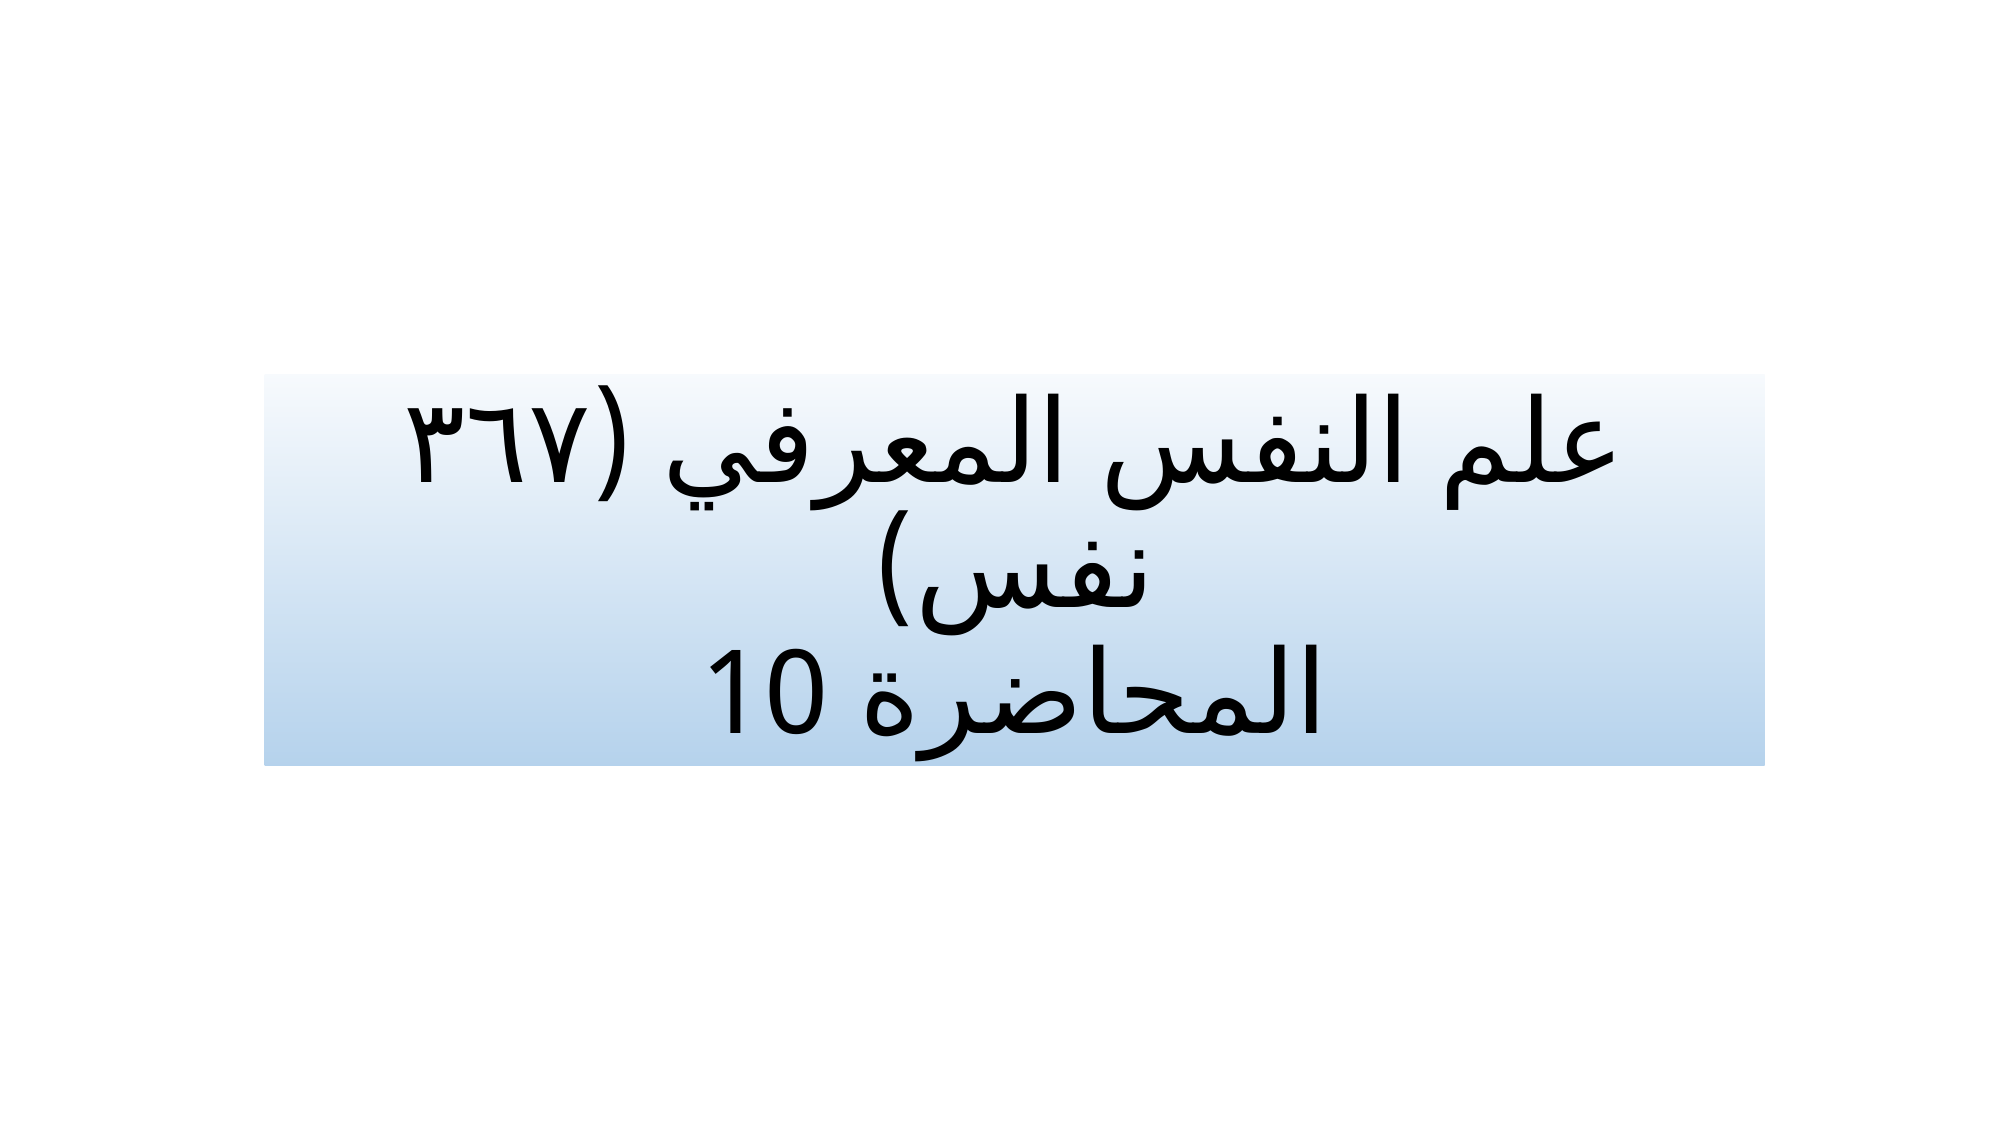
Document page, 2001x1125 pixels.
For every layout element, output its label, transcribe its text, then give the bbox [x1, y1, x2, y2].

title علم النفس المعرفي (٣٦٧ نفس) المحاضرة 10 [264, 374, 1765, 766]
